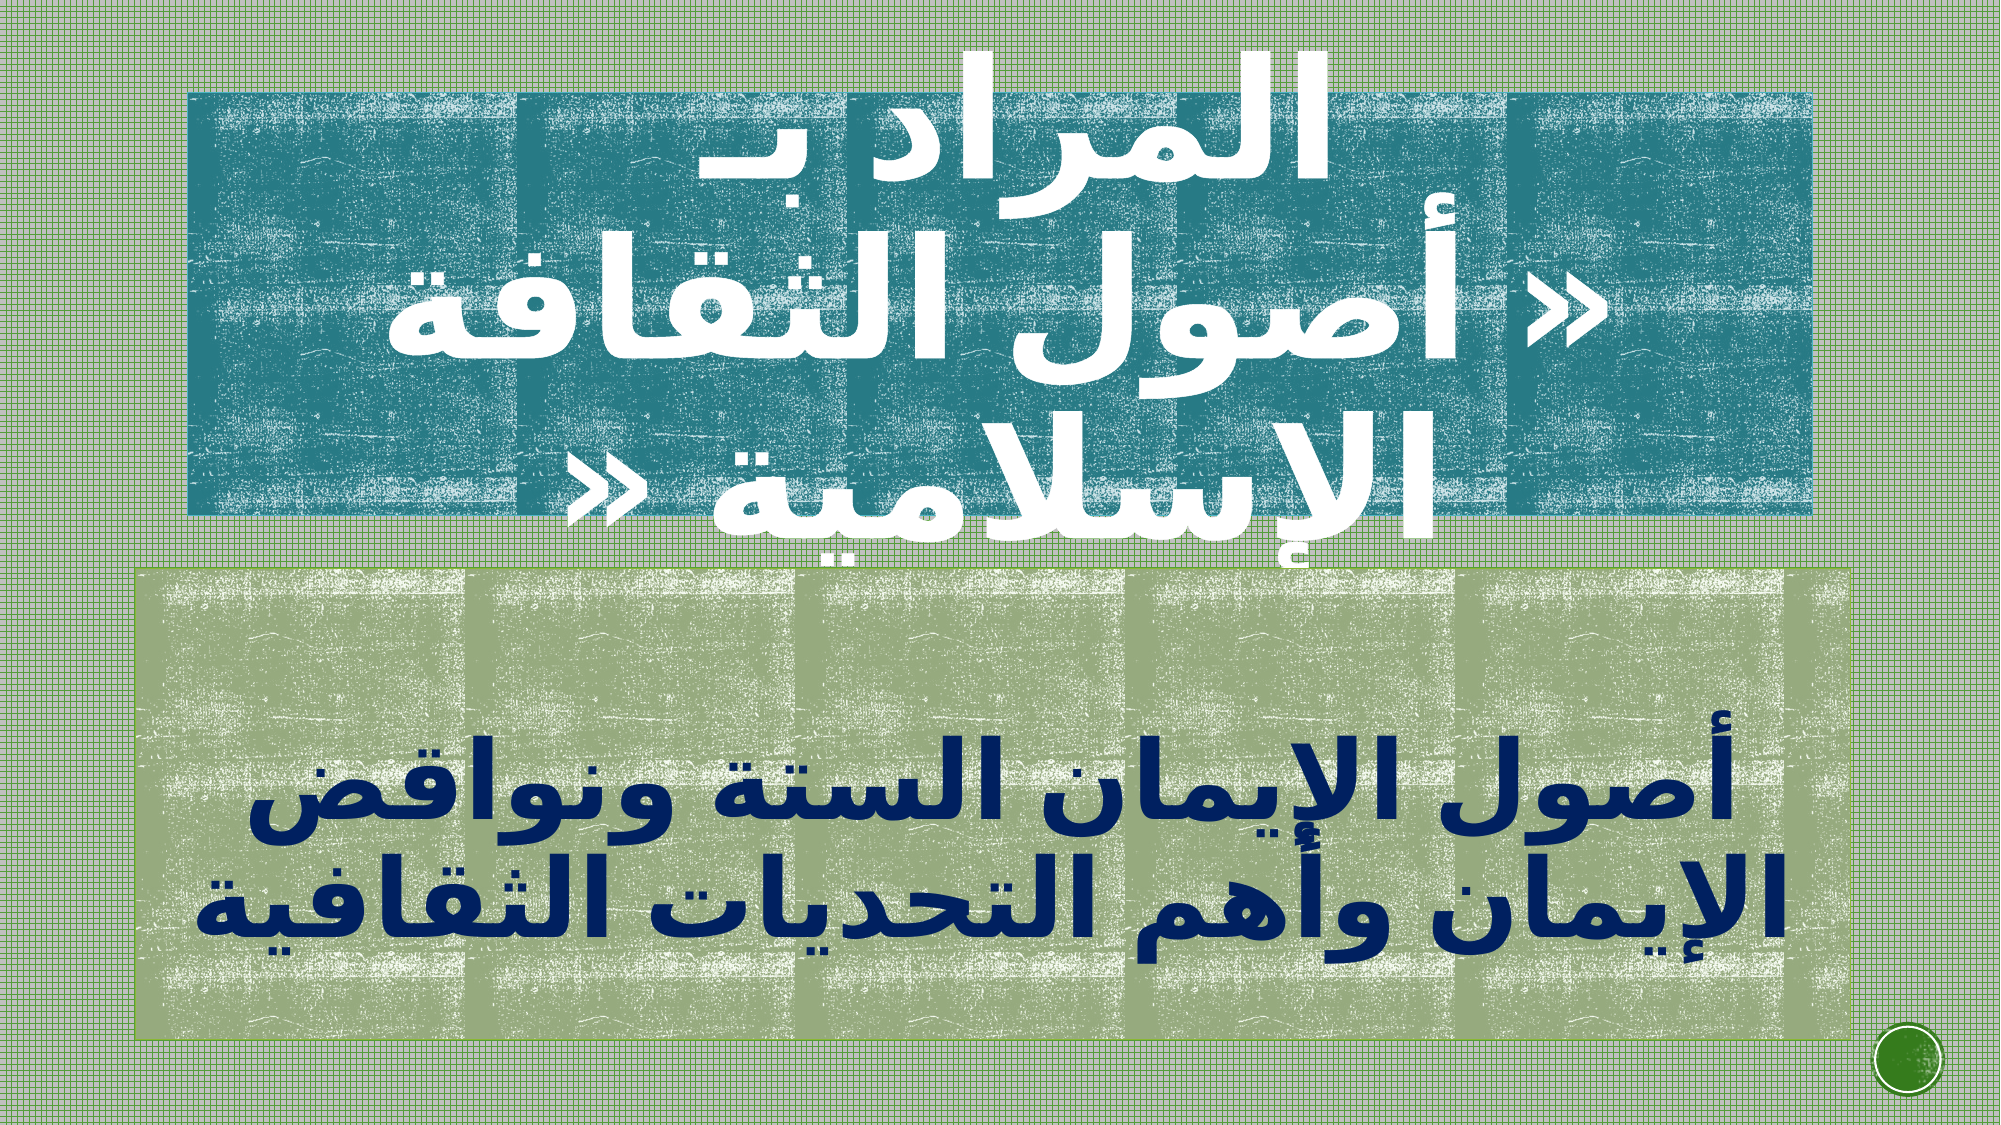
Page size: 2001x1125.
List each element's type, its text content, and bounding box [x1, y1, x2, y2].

list أصول الإيمان الستة ونواقض الإيمان وأهم التحديات الثقافية [135, 568, 1851, 1040]
title المراد بـ « أصول الثقافة الإسلامية « [187, 92, 1813, 516]
